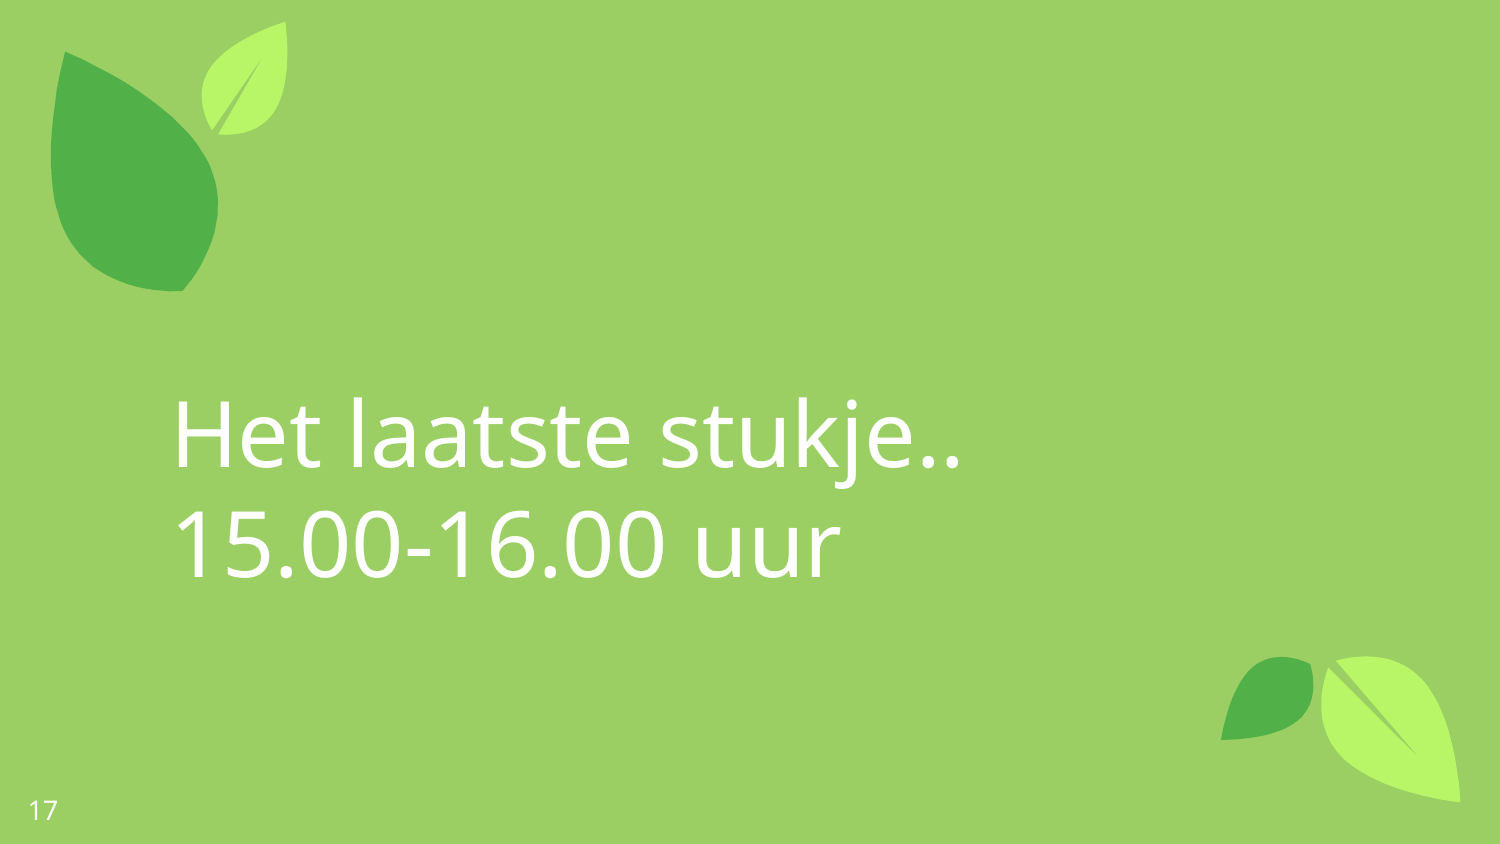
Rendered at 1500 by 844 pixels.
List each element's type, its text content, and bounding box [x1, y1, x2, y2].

slide_number 17 [12, 779, 103, 844]
text_box Het laatste stukje.. 15.00-16.00 uur [155, 368, 981, 604]
